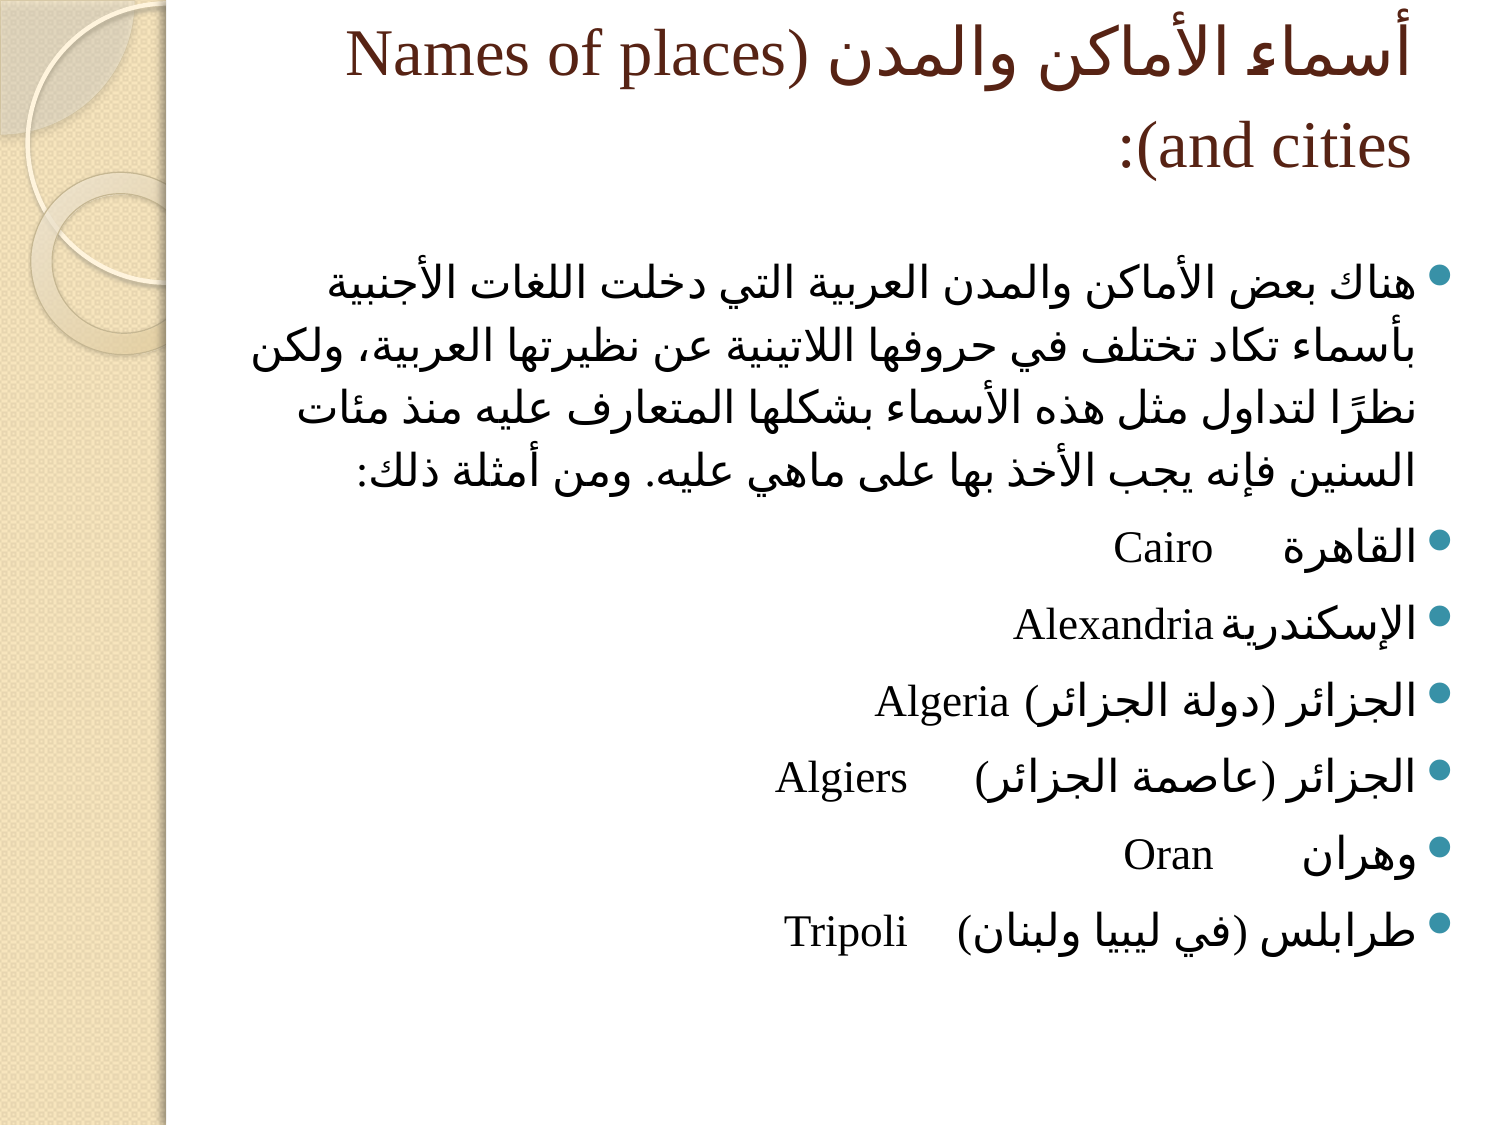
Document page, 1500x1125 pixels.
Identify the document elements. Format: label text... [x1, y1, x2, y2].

list هناك بعض الأماكن والمدن العربية التي دخلت اللغات الأجنبية بأسماء تكاد تختلف في حروفها اللاتينية عن نظيرتها العربية، ولكن نظرًا لتداول مثل هذه الأسماء بشكلها المتعارف عليه منذ مئات السنين فإنه يجب الأخذ بها على ماهي عليه. ومن أمثلة ذلك: القاهرة Cairo الإسكندرية Alexandria الجزائر (دولة الجزائر) Algeria الجزائر (عاصمة الجزائر) Algiers وهران Oran طرابلس (في ليبيا ولبنان) Tripoli [235, 237, 1466, 1025]
title أسماء الأماكن والمدن (Names of places and cities): [235, 24, 1466, 233]
